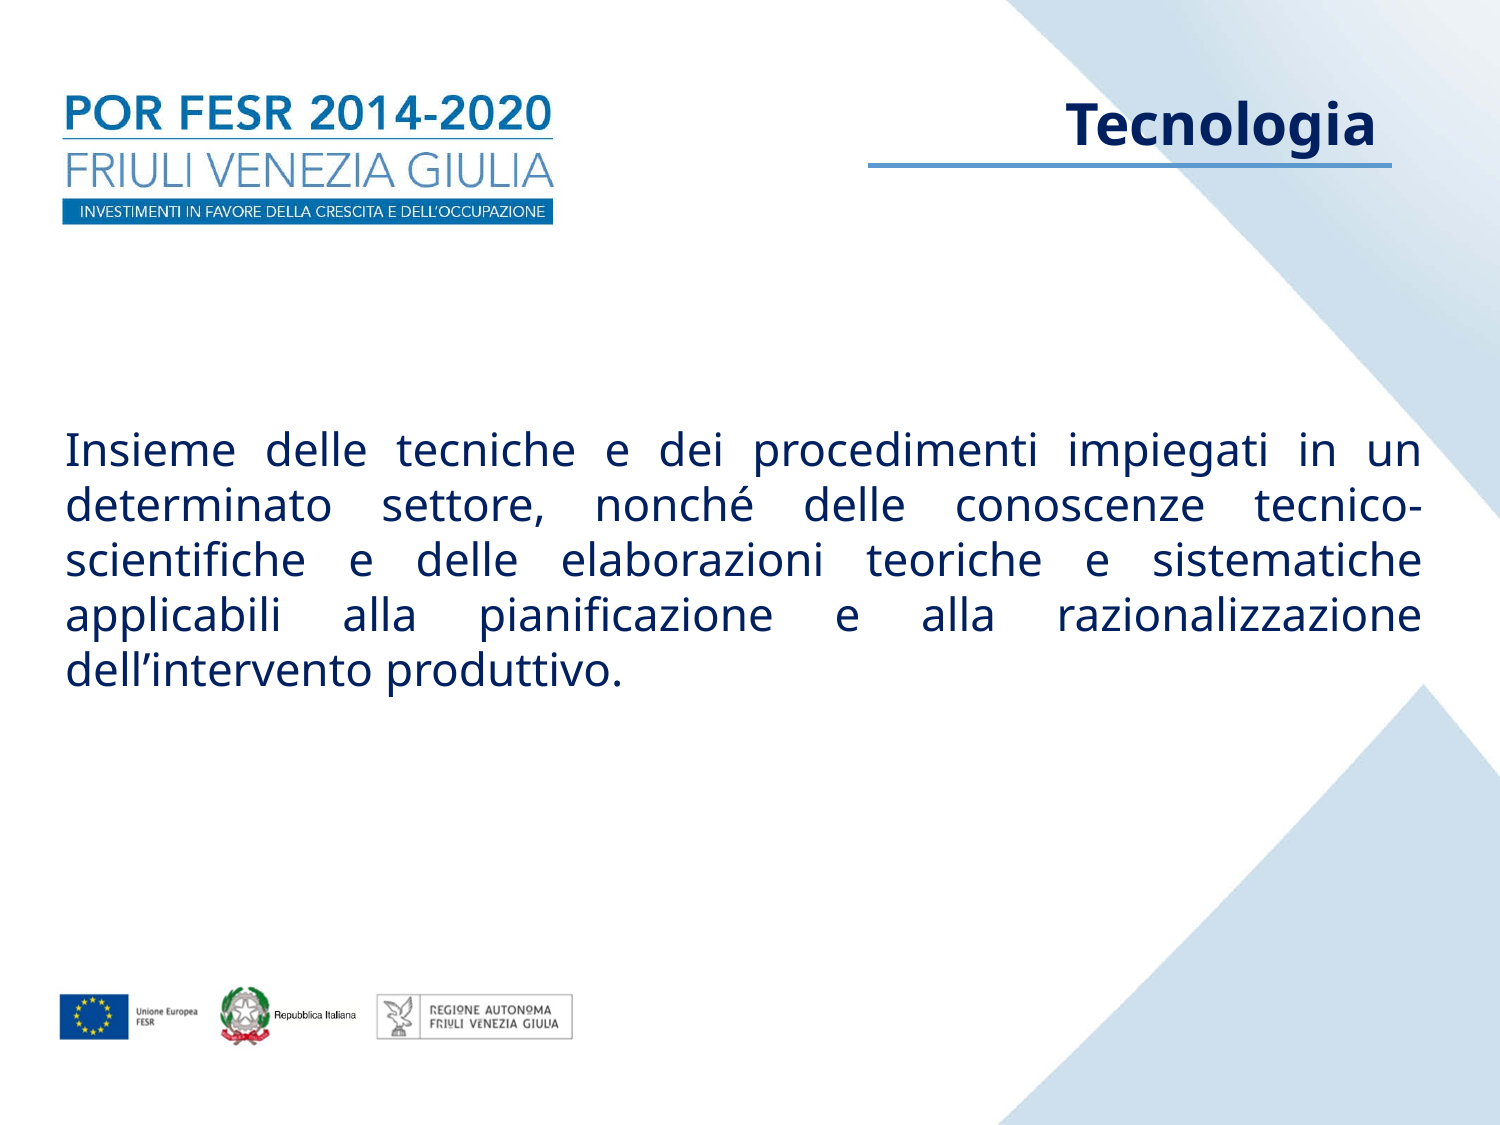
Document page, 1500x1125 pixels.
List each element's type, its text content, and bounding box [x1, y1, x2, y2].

picture [0, 0, 1500, 1125]
text_box Tecnologia [690, 79, 1393, 165]
text_box Insieme delle tecniche e dei procedimenti impiegati in un determinato settore, nonché delle conoscenze tecnico-scientifiche e delle elaborazioni teoriche e sistematiche applicabili alla pianificazione e alla razionalizzazione dell’intervento produttivo. [64, 420, 1424, 687]
